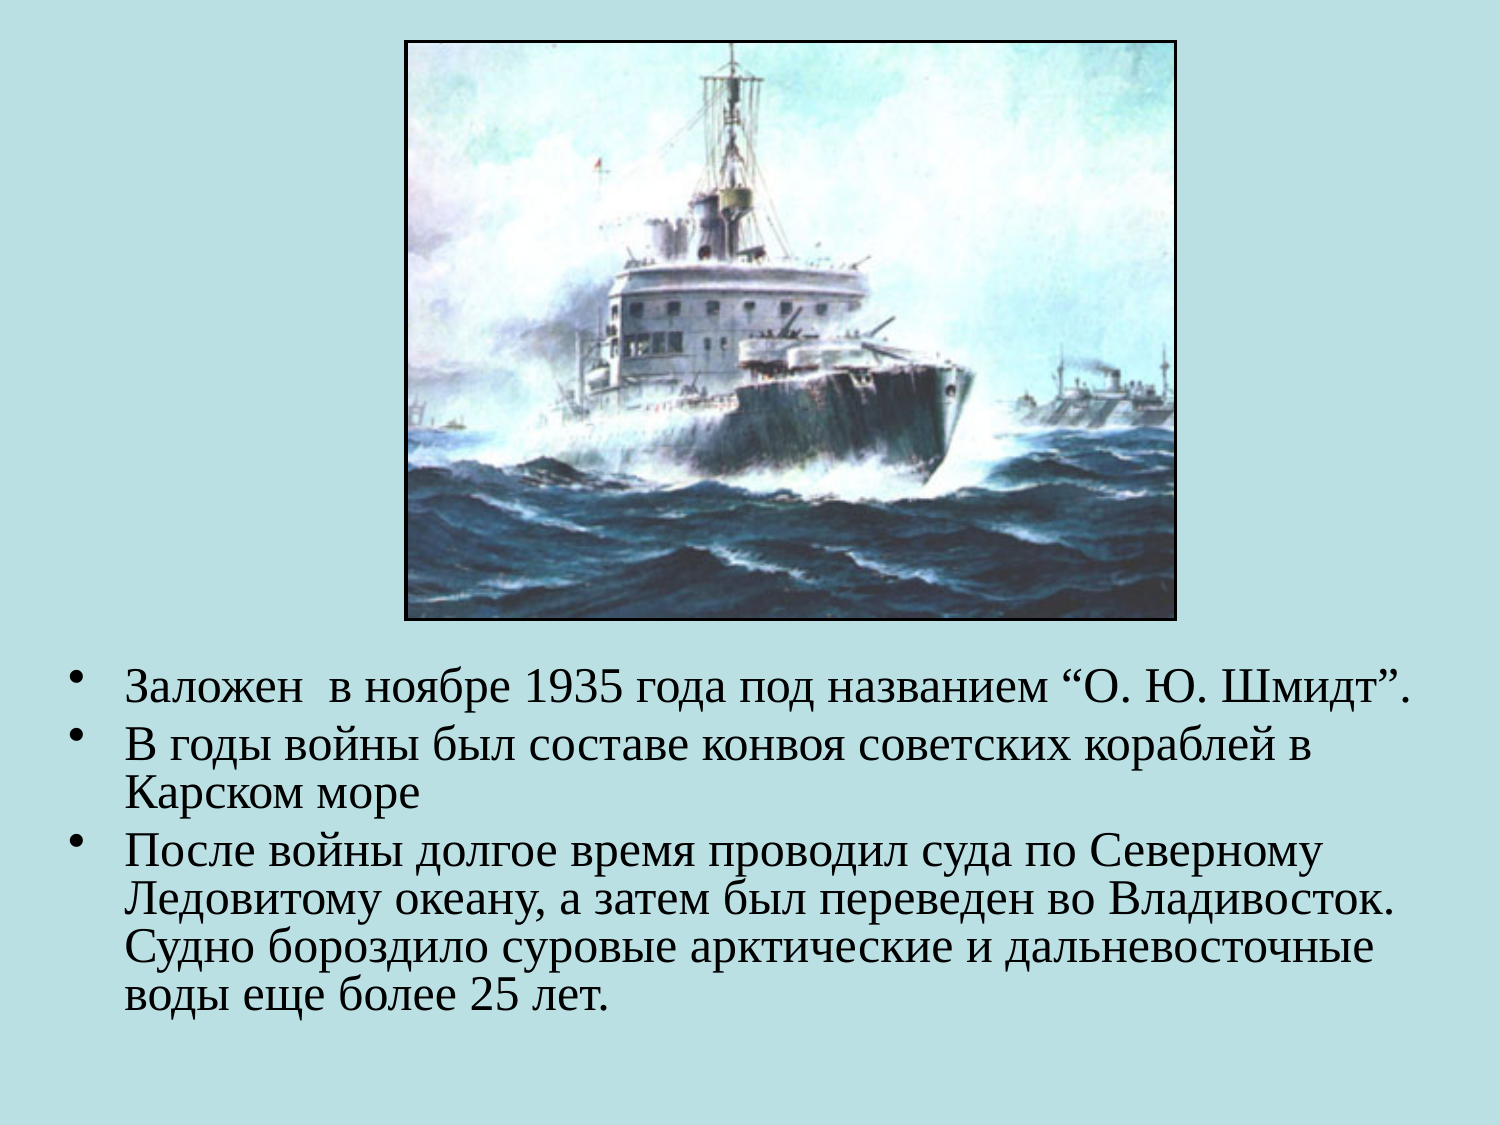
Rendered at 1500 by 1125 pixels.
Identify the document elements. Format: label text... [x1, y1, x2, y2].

list Заложен в ноябре 1935 года под названием “О. Ю. Шмидт”. В годы войны был составе конвоя советских кораблей в Карском море После войны долгое время проводил суда по Северному Ледовитому океану, а затем был переведен во Владивосток. Судно бороздило суровые арктические и дальневосточные воды еще более 25 лет. [52, 656, 1460, 1125]
picture [407, 42, 1175, 618]
